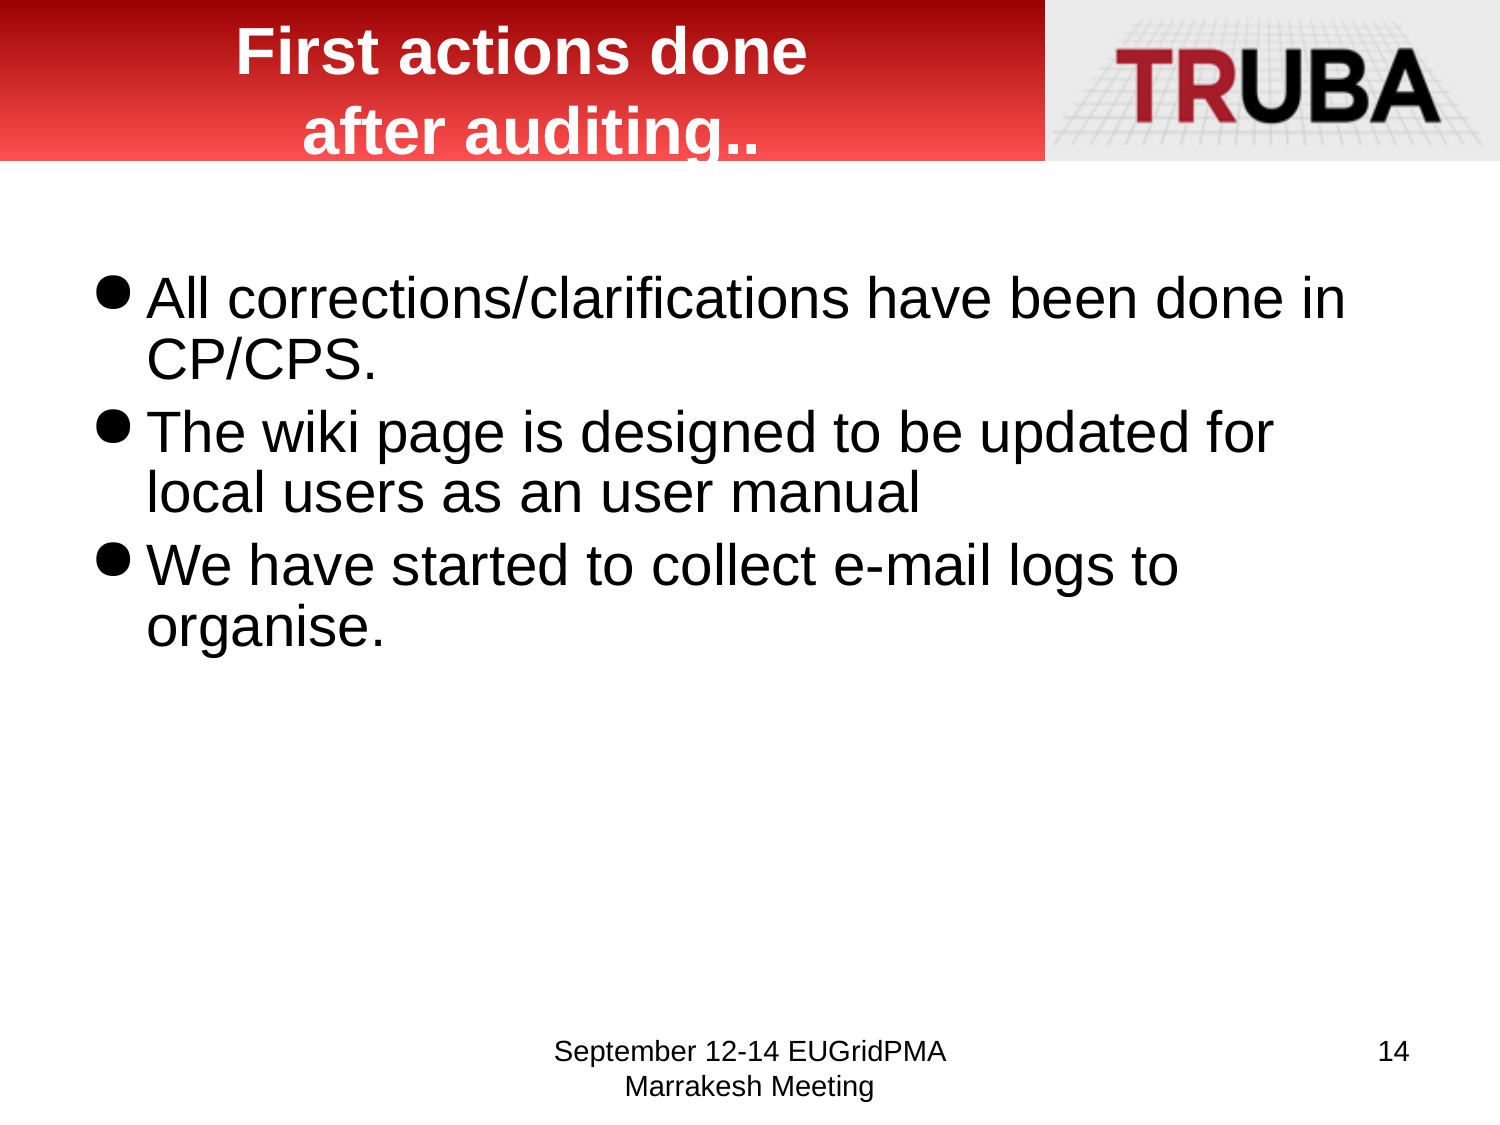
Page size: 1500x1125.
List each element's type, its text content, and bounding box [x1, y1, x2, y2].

footer September 12-14 EUGridPMA Marrakesh Meeting [512, 1024, 988, 1103]
picture [1045, 0, 1500, 162]
list All corrections/clarifications have been done in CP/CPS. The wiki page is designed to be updated for local users as an user manual We have started to collect e-mail logs to organise. [74, 262, 1426, 1006]
slide_number 14 [1074, 1024, 1426, 1103]
text_box First actions done after auditing.. [0, 0, 1043, 161]
